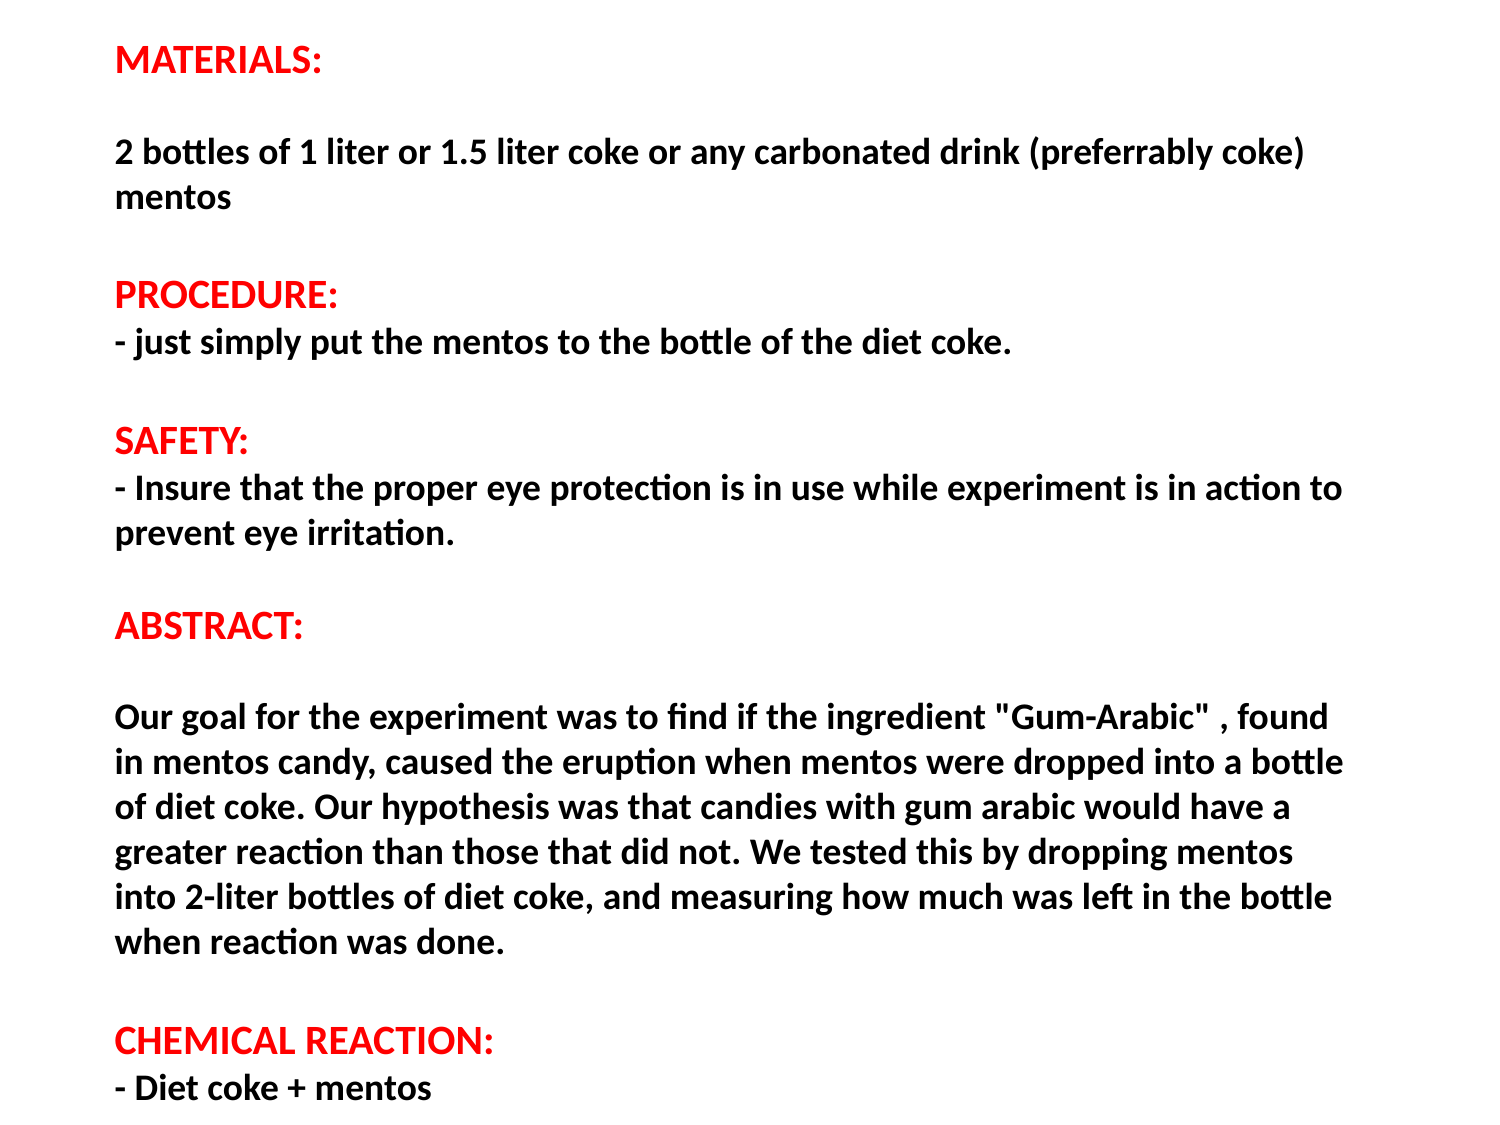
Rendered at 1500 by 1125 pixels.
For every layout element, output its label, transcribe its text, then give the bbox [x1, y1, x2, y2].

text_box MATERIALS: 2 bottles of 1 liter or 1.5 liter coke or any carbonated drink (preferrably coke) mentos PROCEDURE: - just simply put the mentos to the bottle of the diet coke. SAFETY: - Insure that the proper eye protection is in use while experiment is in action to prevent eye irritation. ABSTRACT: Our goal for the experiment was to find if the ingredient "Gum-Arabic" , found in mentos candy, caused the eruption when mentos were dropped into a bottle of diet coke. Our hypothesis was that candies with gum arabic would have a greater reaction than those that did not. We tested this by dropping mentos into 2-liter bottles of diet coke, and measuring how much was left in the bottle when reaction was done. CHEMICAL REACTION: - Diet coke + mentos [99, 24, 1375, 1115]
